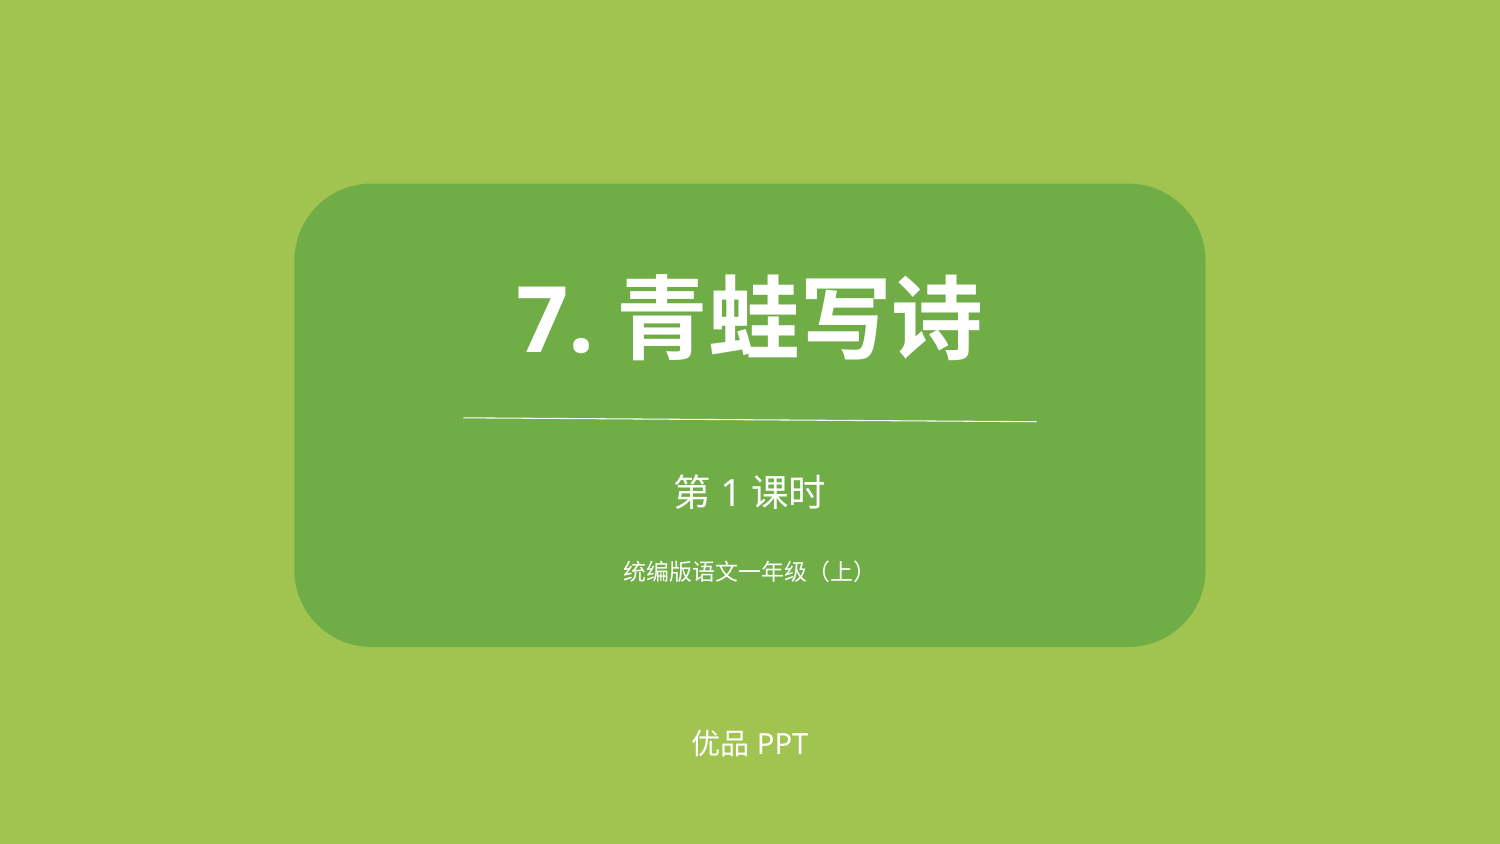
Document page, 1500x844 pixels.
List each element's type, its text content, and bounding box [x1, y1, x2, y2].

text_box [463, 417, 1037, 422]
text_box [296, 591, 1204, 649]
text_box 优品PPT [0, 714, 1500, 768]
text_box 统编版语文一年级（上） [0, 551, 1500, 591]
text_box [293, 182, 1207, 551]
subtitle 第1课时 [619, 468, 881, 517]
title 7.青蛙写诗 [425, 224, 1075, 422]
